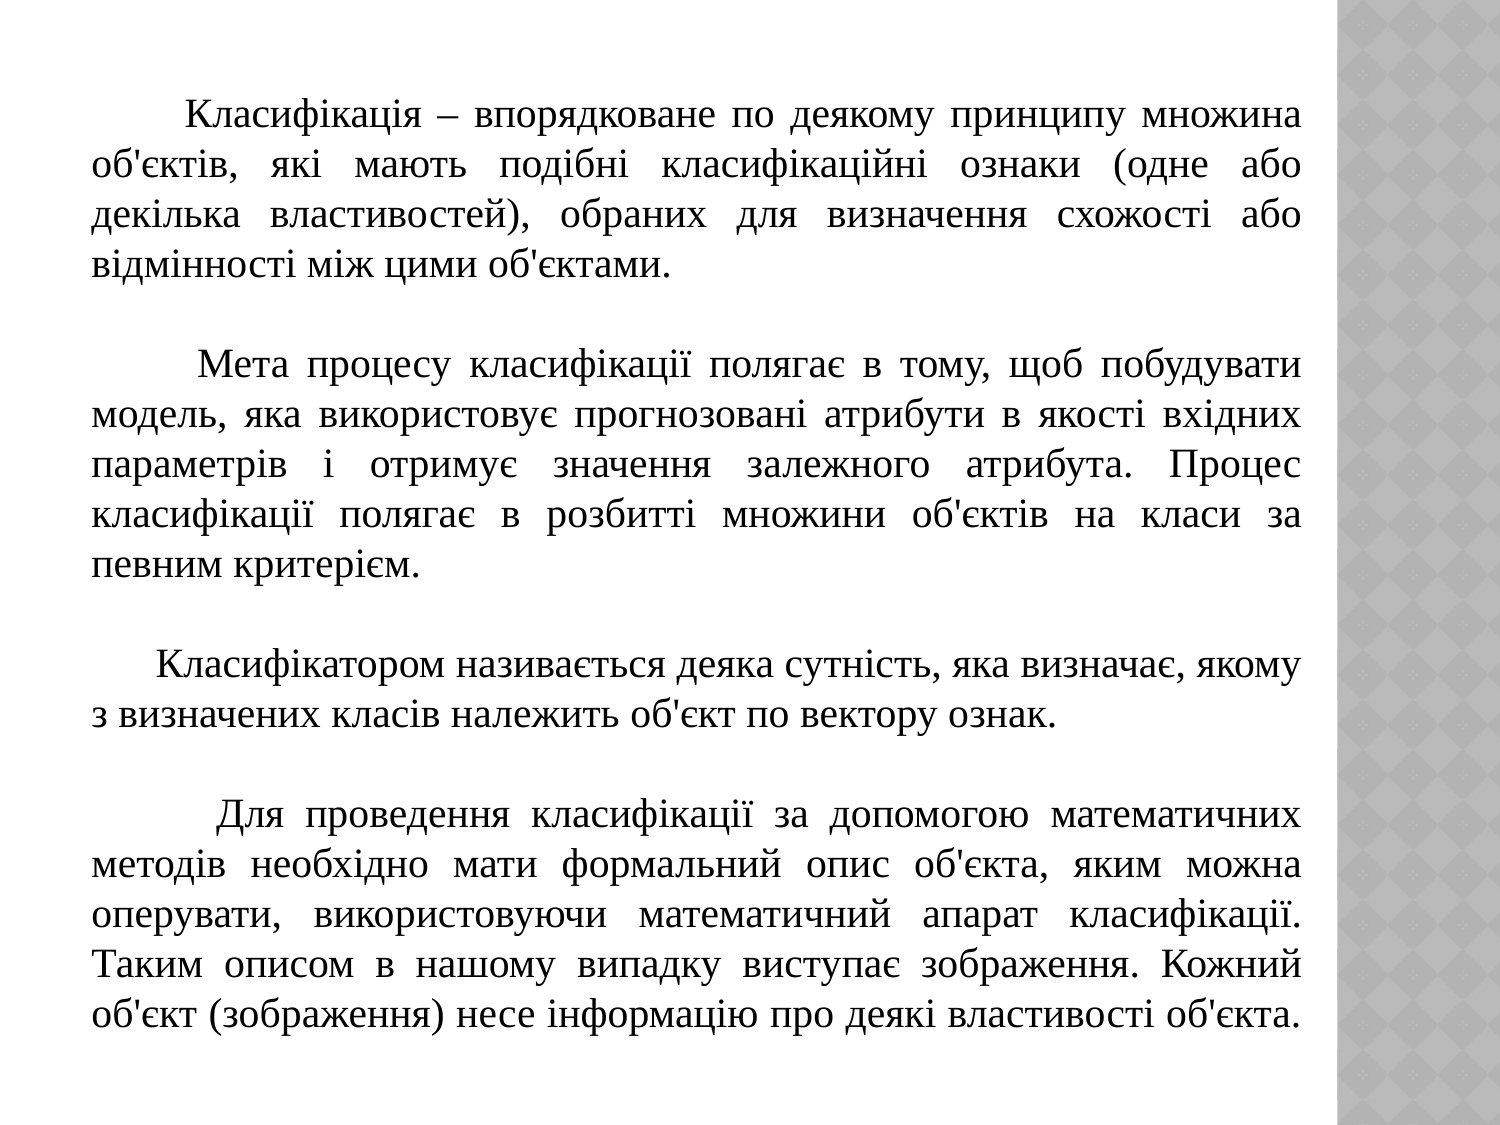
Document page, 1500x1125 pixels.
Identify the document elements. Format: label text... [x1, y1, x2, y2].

text_box Класифікація – впорядковане по деякому принципу множина об'єктів, які мають подібні класифікаційні ознаки (одне або декілька властивостей), обраних для визначення схожості або відмінності між цими об'єктами. Мета процесу класифікації полягає в тому, щоб побудувати модель, яка використовує прогнозовані атрибути в якості вхідних параметрів і отримує значення залежного атрибута. Процес класифікації полягає в розбитті множини об'єктів на класи за певним критерієм. Класифікатором називається деяка сутність, яка визначає, якому з визначених класів належить об'єкт по вектору ознак. Для проведення класифікації за допомогою математичних методів необхідно мати формальний опис об'єкта, яким можна оперувати, використовуючи математичний апарат класифікації. Таким описом в нашому випадку виступає зображення. Кожний об'єкт (зображення) несе інформацію про деякі властивості об'єкта. [76, 78, 1317, 1125]
